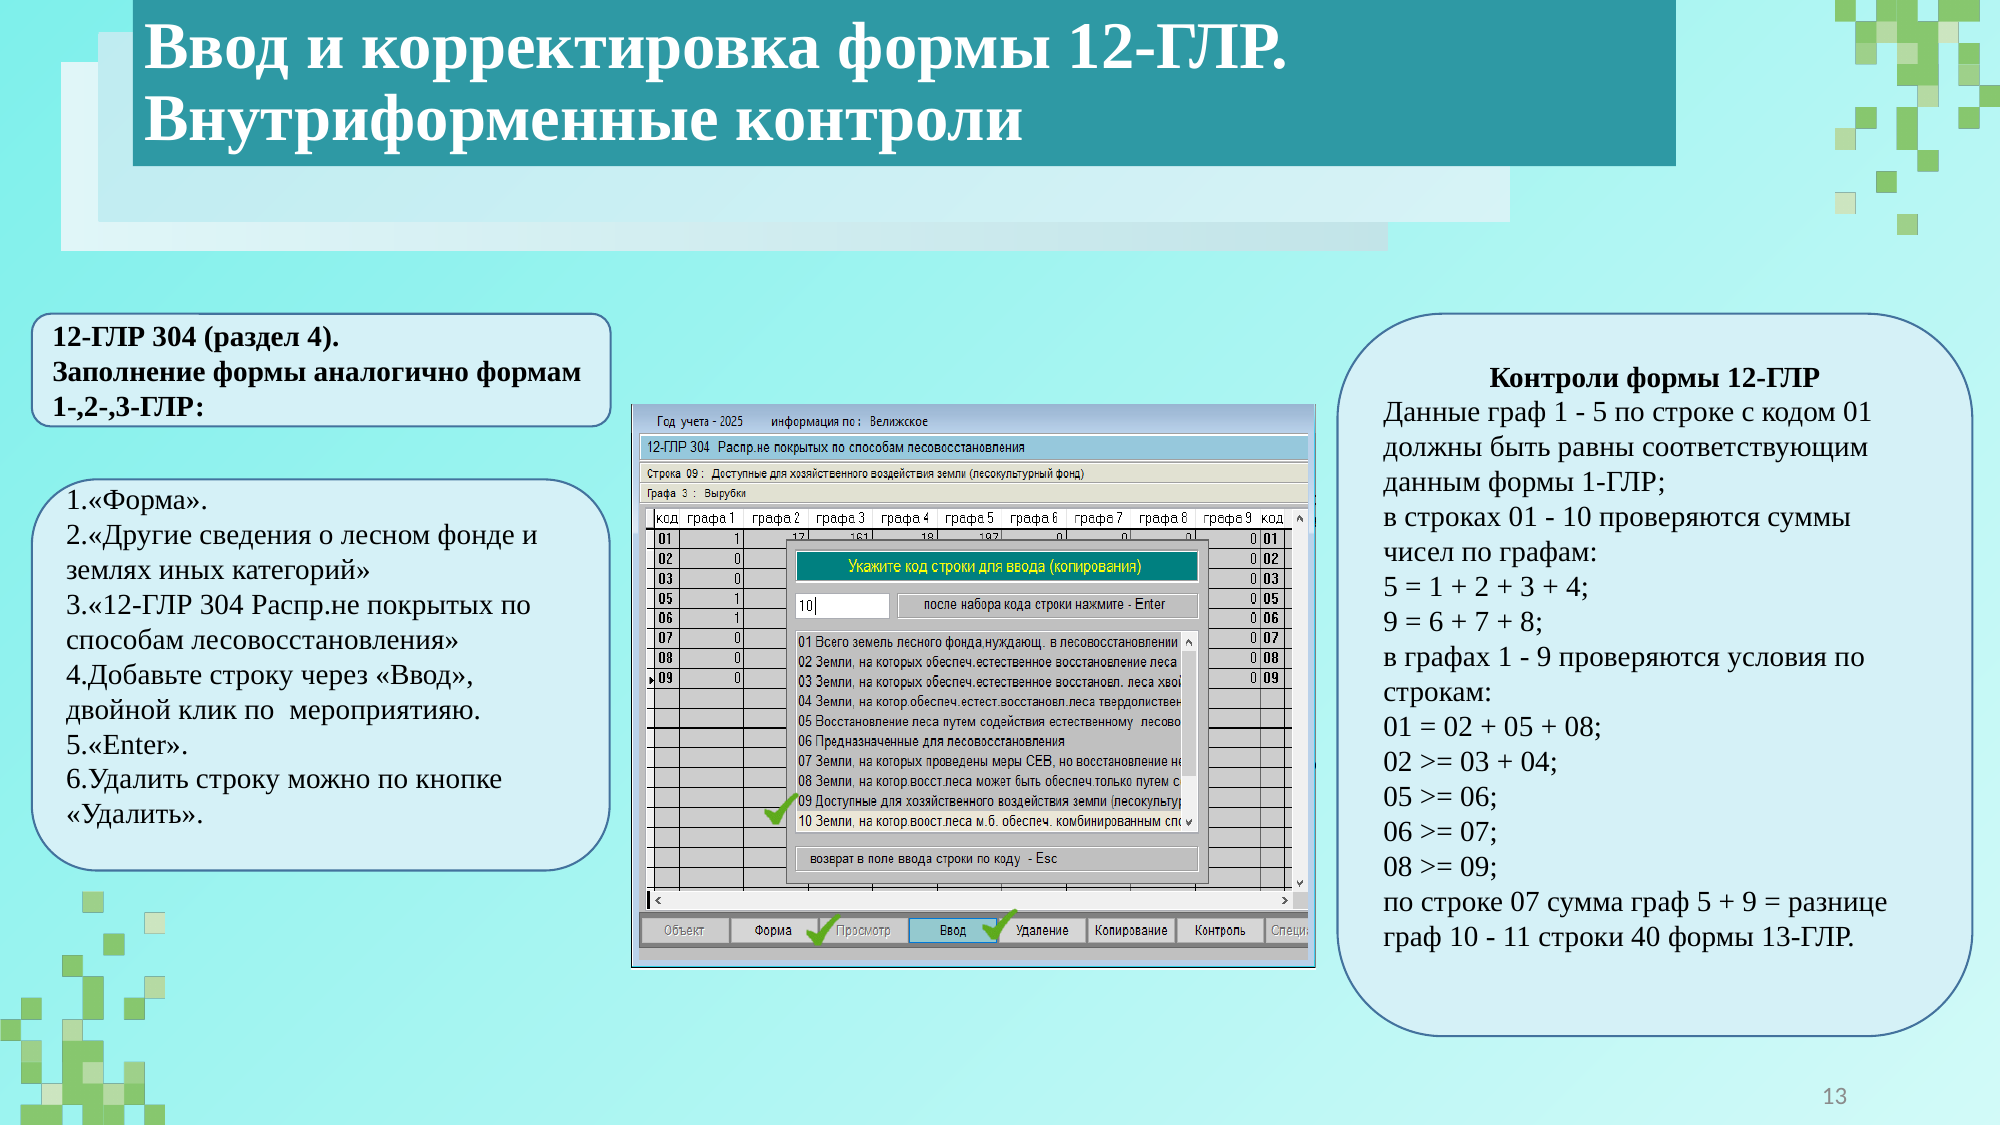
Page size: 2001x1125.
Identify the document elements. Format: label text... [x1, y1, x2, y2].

text_box Контроли формы 12-ГЛР Данные граф 1 - 5 по строке с кодом 01 должны быть равны соответствующим данным формы 1-ГЛР; в строках 01 - 10 проверяются суммы чисел по графам: 5 = 1 + 2 + 3 + 4; 9 = 6 + 7 + 8; в графах 1 - 9 проверяются условия по строкам: 01 = 02 + 05 + 08; 02 >= 03 + 04; 05 >= 06; 06 >= 07; 08 >= 09; по строке 07 сумма граф 5 + 9 = разнице граф 10 - 11 строки 40 формы 13-ГЛР. [1336, 312, 1974, 1038]
picture [631, 404, 1316, 970]
slide_number 13 [1412, 1064, 1863, 1125]
picture [0, 891, 165, 1125]
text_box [60, 0, 1676, 251]
picture [1835, 0, 2000, 235]
text_box 12-ГЛР 304 (раздел 4). Заполнение формы аналогично формам 1-,2-,3-ГЛР: [30, 312, 612, 428]
text_box «Форма». «Другие сведения о лесном фонде и землях иных категорий» «12-ГЛР 304 Распр.не покрытых по способам лесовосстановления» Добавьте строку через «Ввод», двойной клик по мероприятияю. «Enter». Удалить строку можно по кнопке «Удалить». [30, 478, 611, 872]
